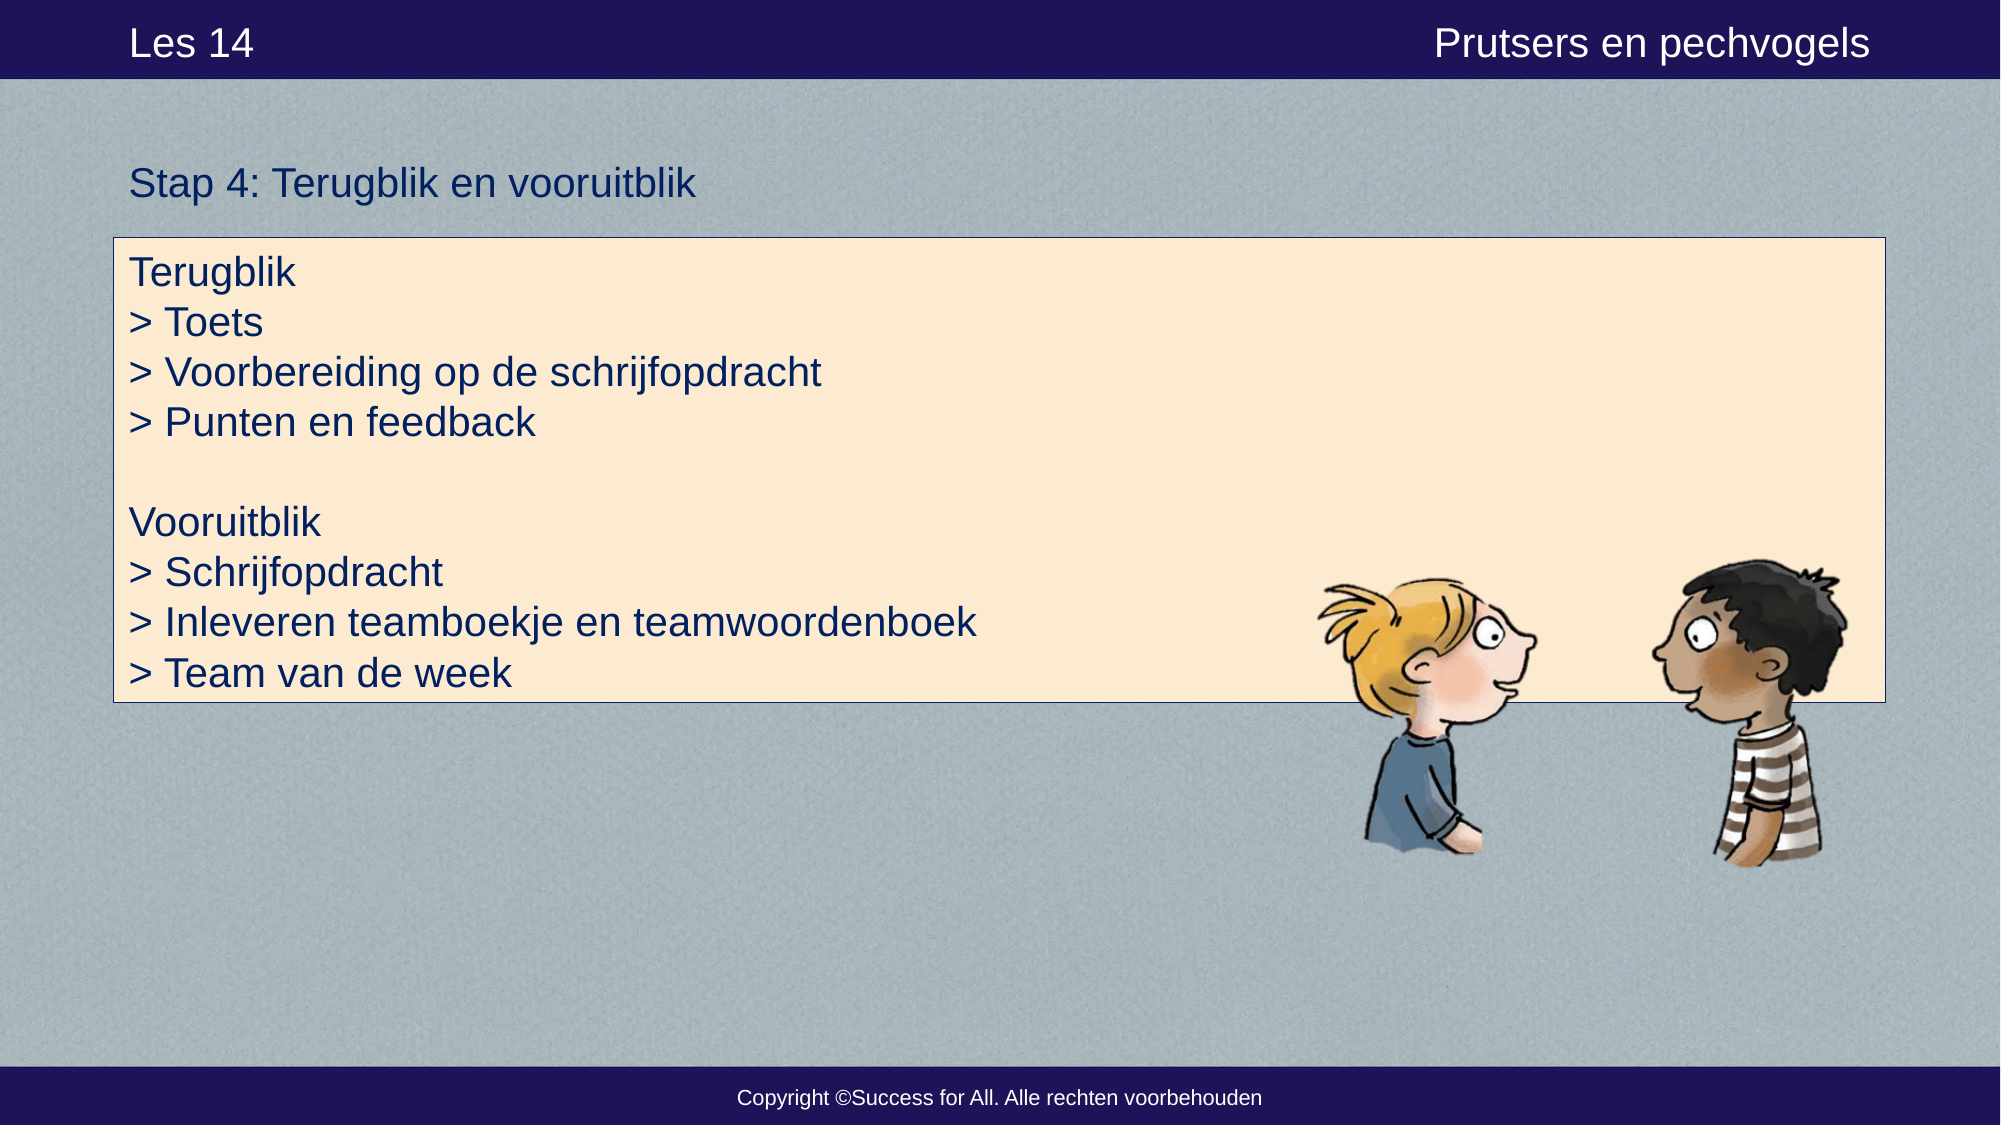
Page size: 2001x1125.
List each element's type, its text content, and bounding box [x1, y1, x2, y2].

text_box Copyright ©Success for All. Alle rechten voorbehouden [0, 1076, 2000, 1125]
text_box Prutsers en pechvogels [999, 8, 1886, 73]
text_box Les 14 [114, 8, 354, 73]
text_box Stap 4: Terugblik en vooruitblik [113, 148, 1635, 214]
picture [0, 0, 2001, 1125]
text_box Terugblik > Toets > Voorbereiding op de schrijfopdracht > Punten en feedback Vooruitblik > Schrijfopdracht > Inleveren teamboekje en teamwoordenboek > Team van de week [113, 237, 1886, 703]
